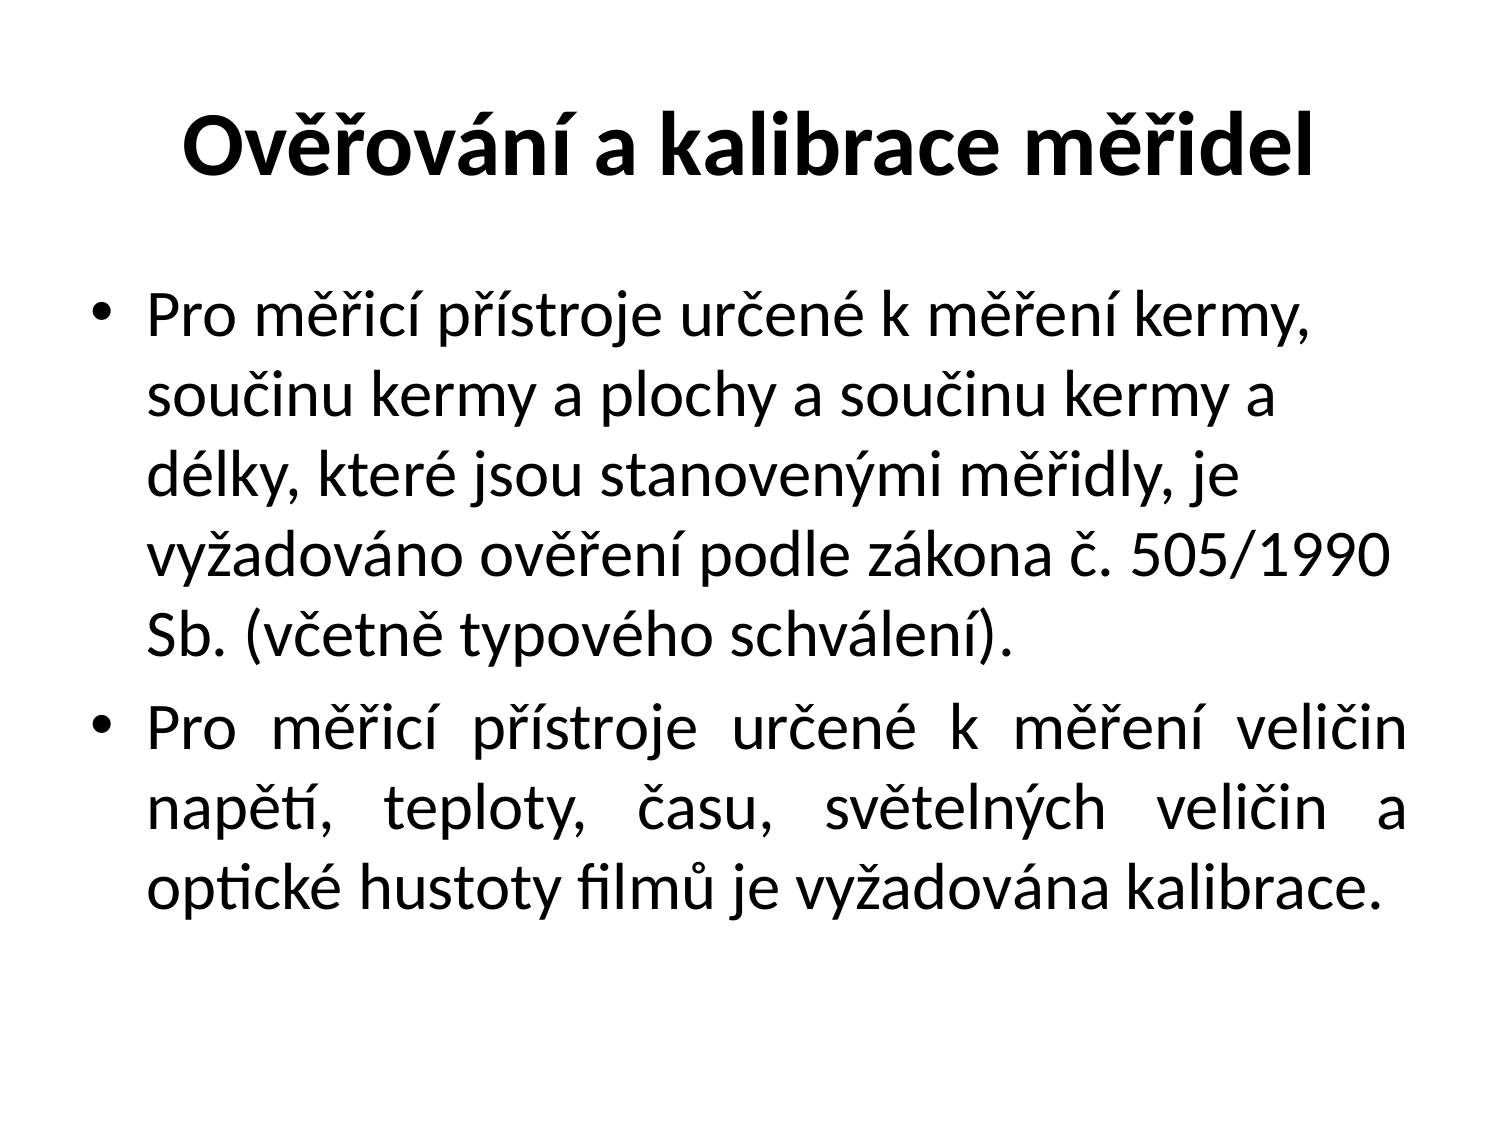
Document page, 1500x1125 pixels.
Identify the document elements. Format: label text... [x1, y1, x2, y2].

title Ověřování a kalibrace měřidel [75, 45, 1425, 233]
list Pro měřicí přístroje určené k měření kermy, součinu kermy a plochy a součinu kermy a délky, které jsou stanovenými měřidly, je vyžadováno ověření podle zákona č. 505/1990 Sb. (včetně typového schválení). Pro měřicí přístroje určené k měření veličin napětí, teploty, času, světelných veličin a optické hustoty filmů je vyžadována kalibrace. [75, 262, 1425, 1005]
